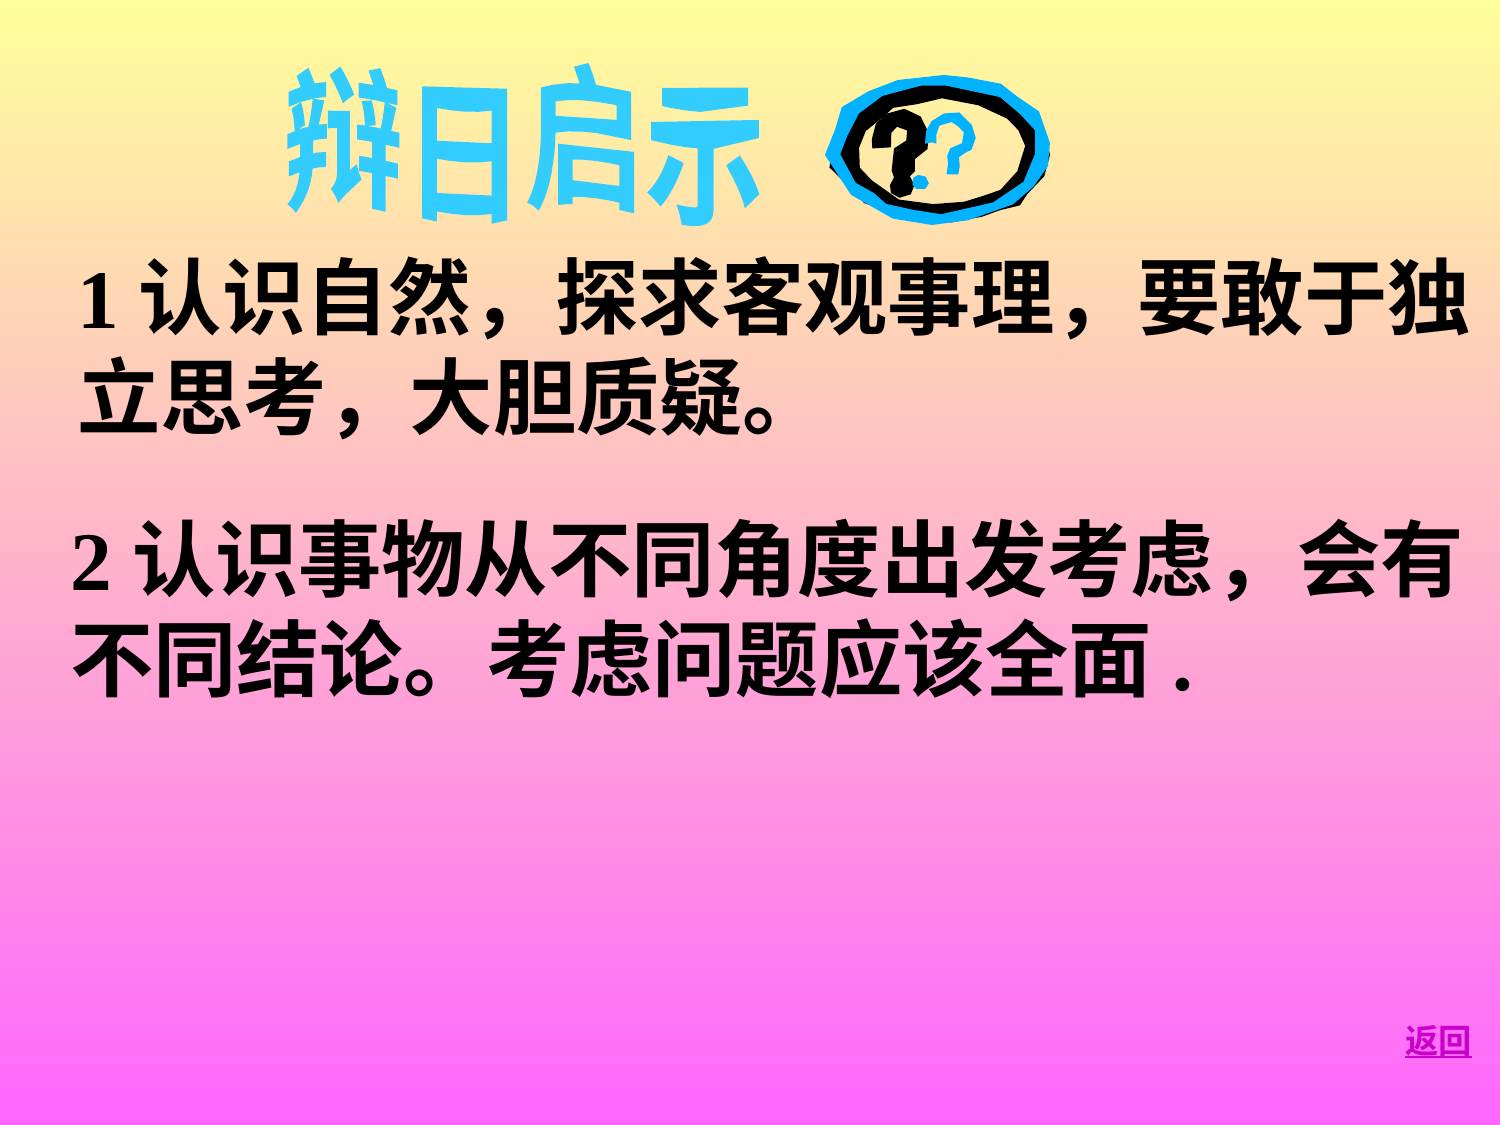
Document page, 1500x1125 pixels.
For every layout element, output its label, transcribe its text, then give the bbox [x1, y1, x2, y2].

text_box [924, 112, 976, 175]
text_box [841, 86, 1035, 214]
text_box [912, 174, 929, 189]
text_box 2认识事物从不同角度出发考虑，会有 不同结论。考虑问题应该全面. [55, 499, 1479, 715]
text_box [871, 108, 928, 198]
text_box [978, 187, 1035, 218]
text_box [824, 74, 1050, 225]
text_box [829, 163, 838, 176]
text_box 1认识自然，探求客观事理，要敢于独立思考，大胆质疑。 [62, 237, 1500, 453]
text_box 返回 [1390, 1012, 1487, 1076]
